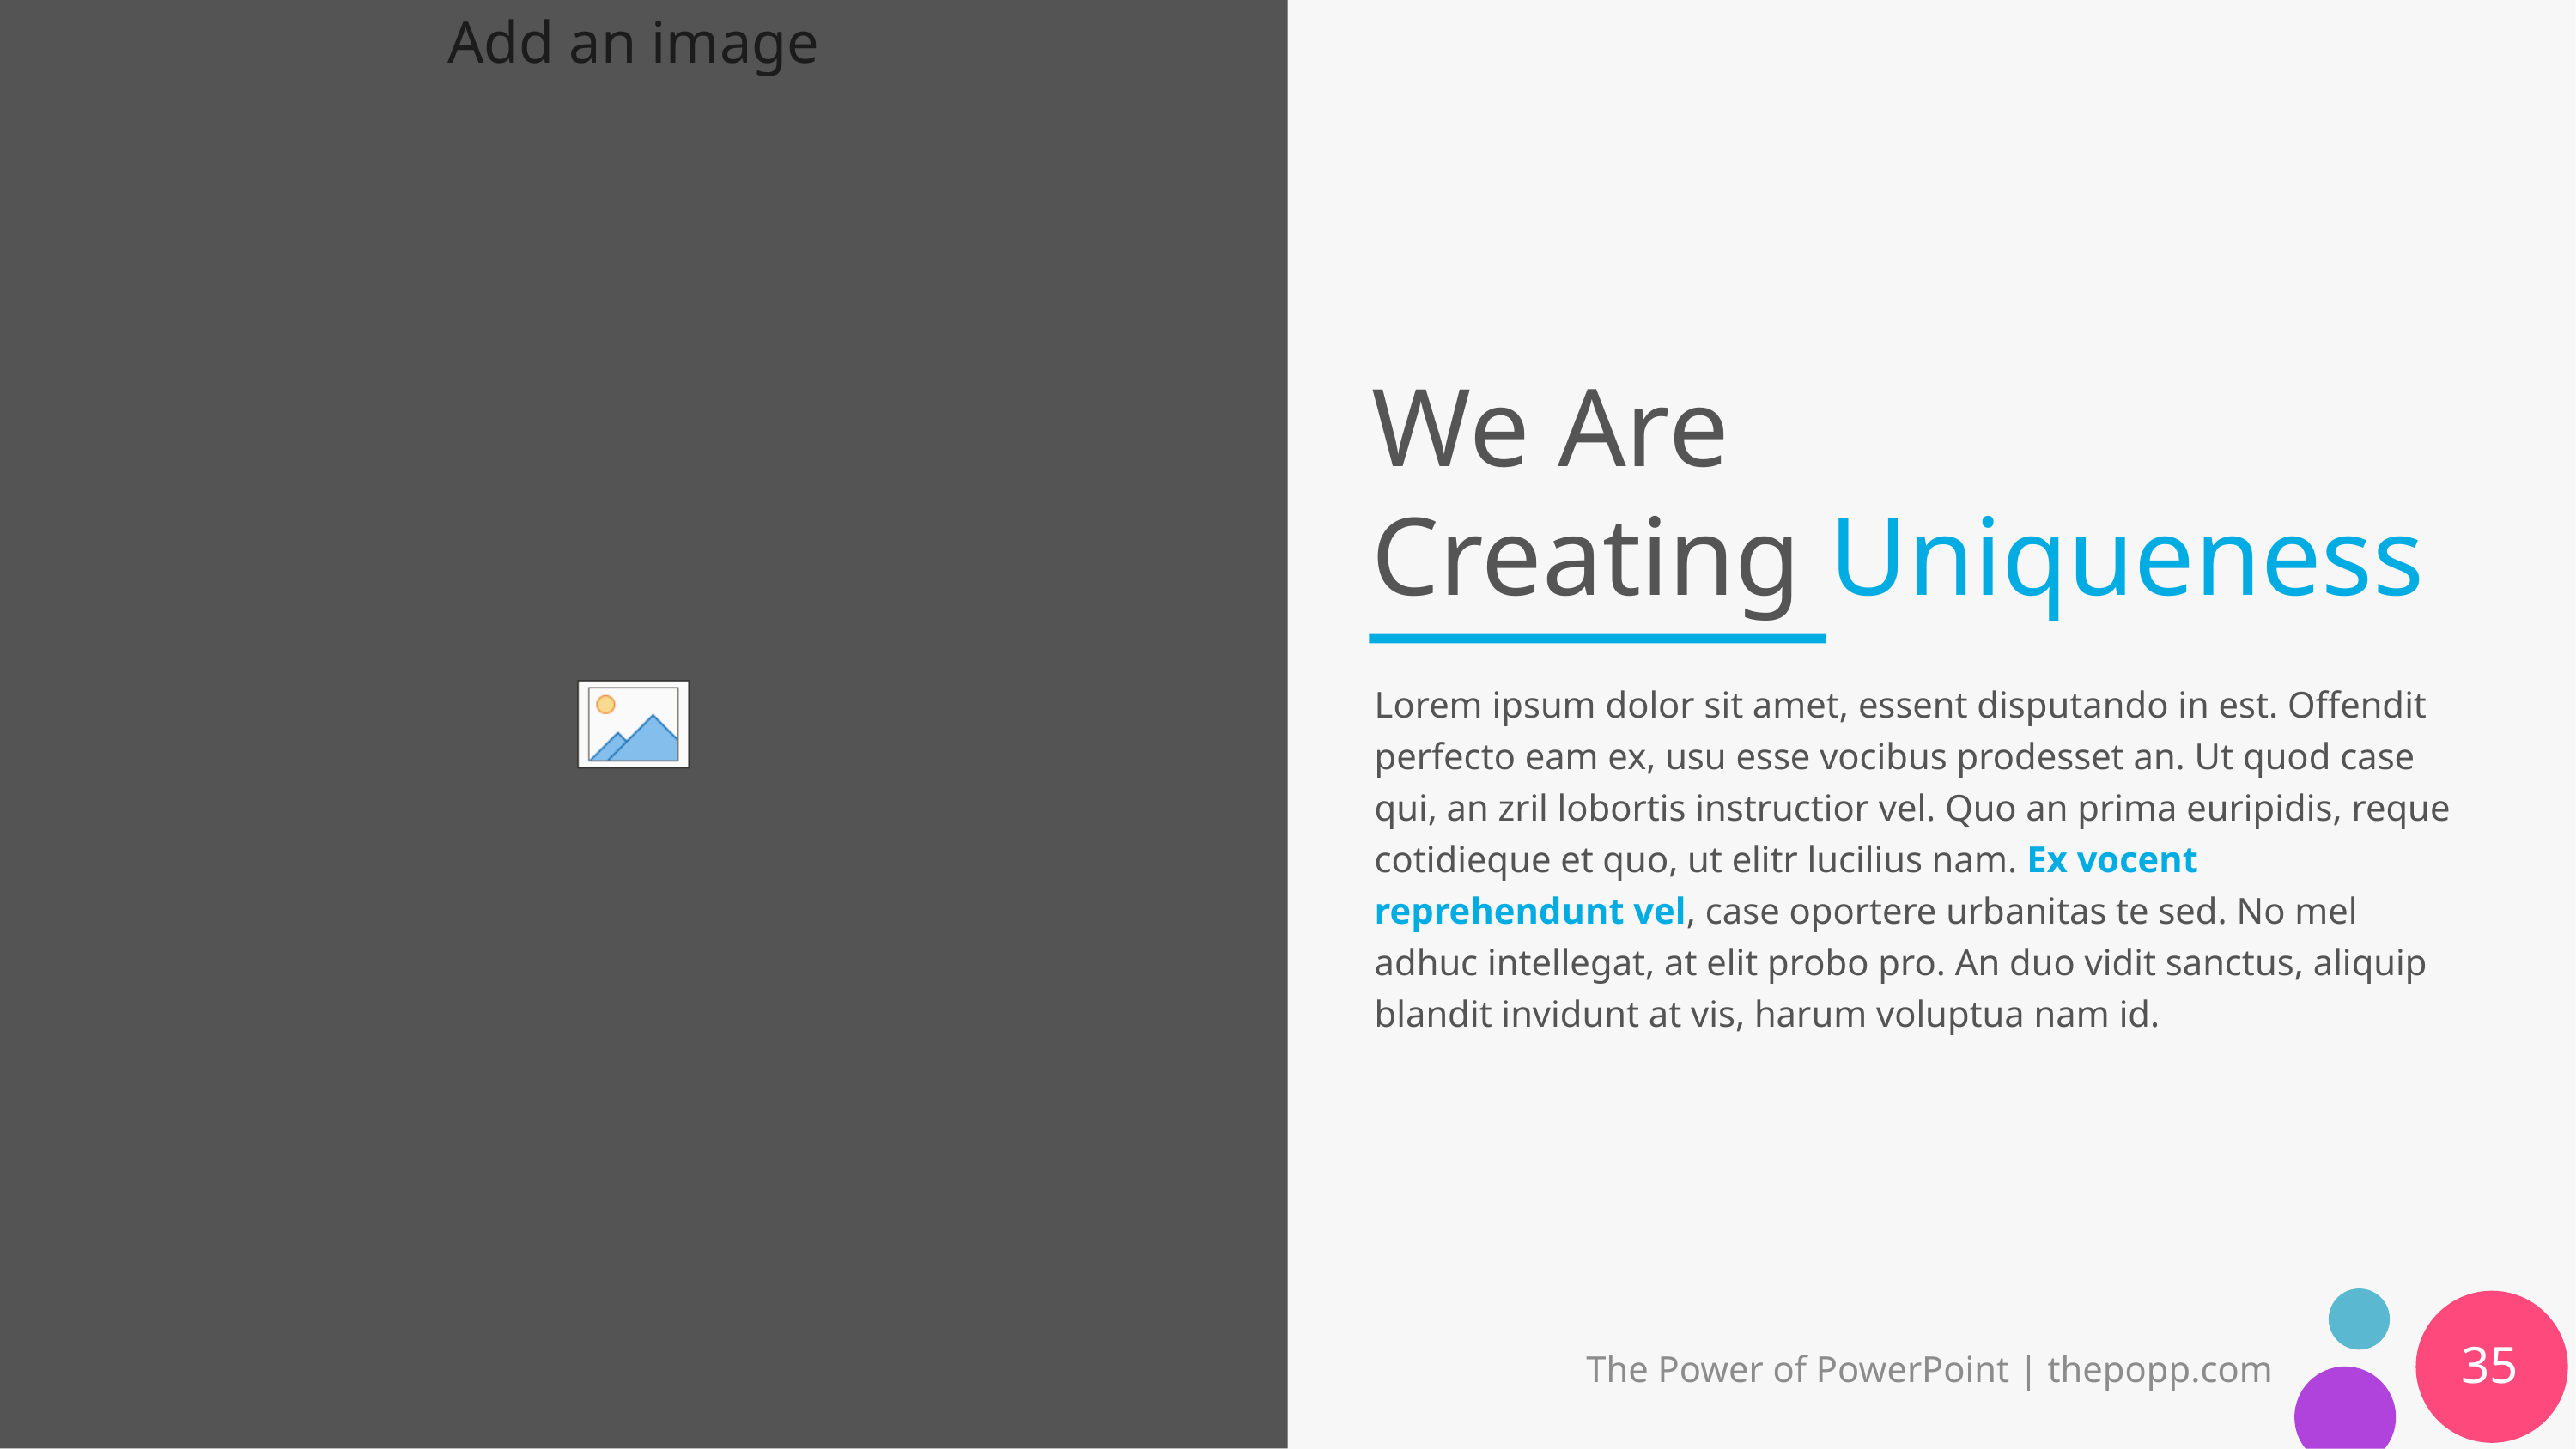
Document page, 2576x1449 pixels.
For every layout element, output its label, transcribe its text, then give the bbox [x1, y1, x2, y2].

list Lorem ipsum dolor sit amet, essent disputando in est. Offendit perfecto eam ex, usu esse vocibus prodesset an. Ut quod case qui, an zril lobortis instructior vel. Quo an prima euripidis, reque cotidieque et quo, ut elitr lucilius nam. Ex vocent reprehendunt vel, case oportere urbanitas te sed. No mel adhuc intellegat, at elit probo pro. An duo vidit sanctus, aliquip blandit invidunt at vis, harum voluptua nam id. [1351, 662, 2478, 1088]
title We Are Creating Uniqueness [1348, 191, 2475, 628]
picture [0, 0, 1268, 1449]
slide_number 35 [2414, 1328, 2567, 1406]
footer The Power of PowerPoint | thepopp.com [1479, 1332, 2296, 1410]
